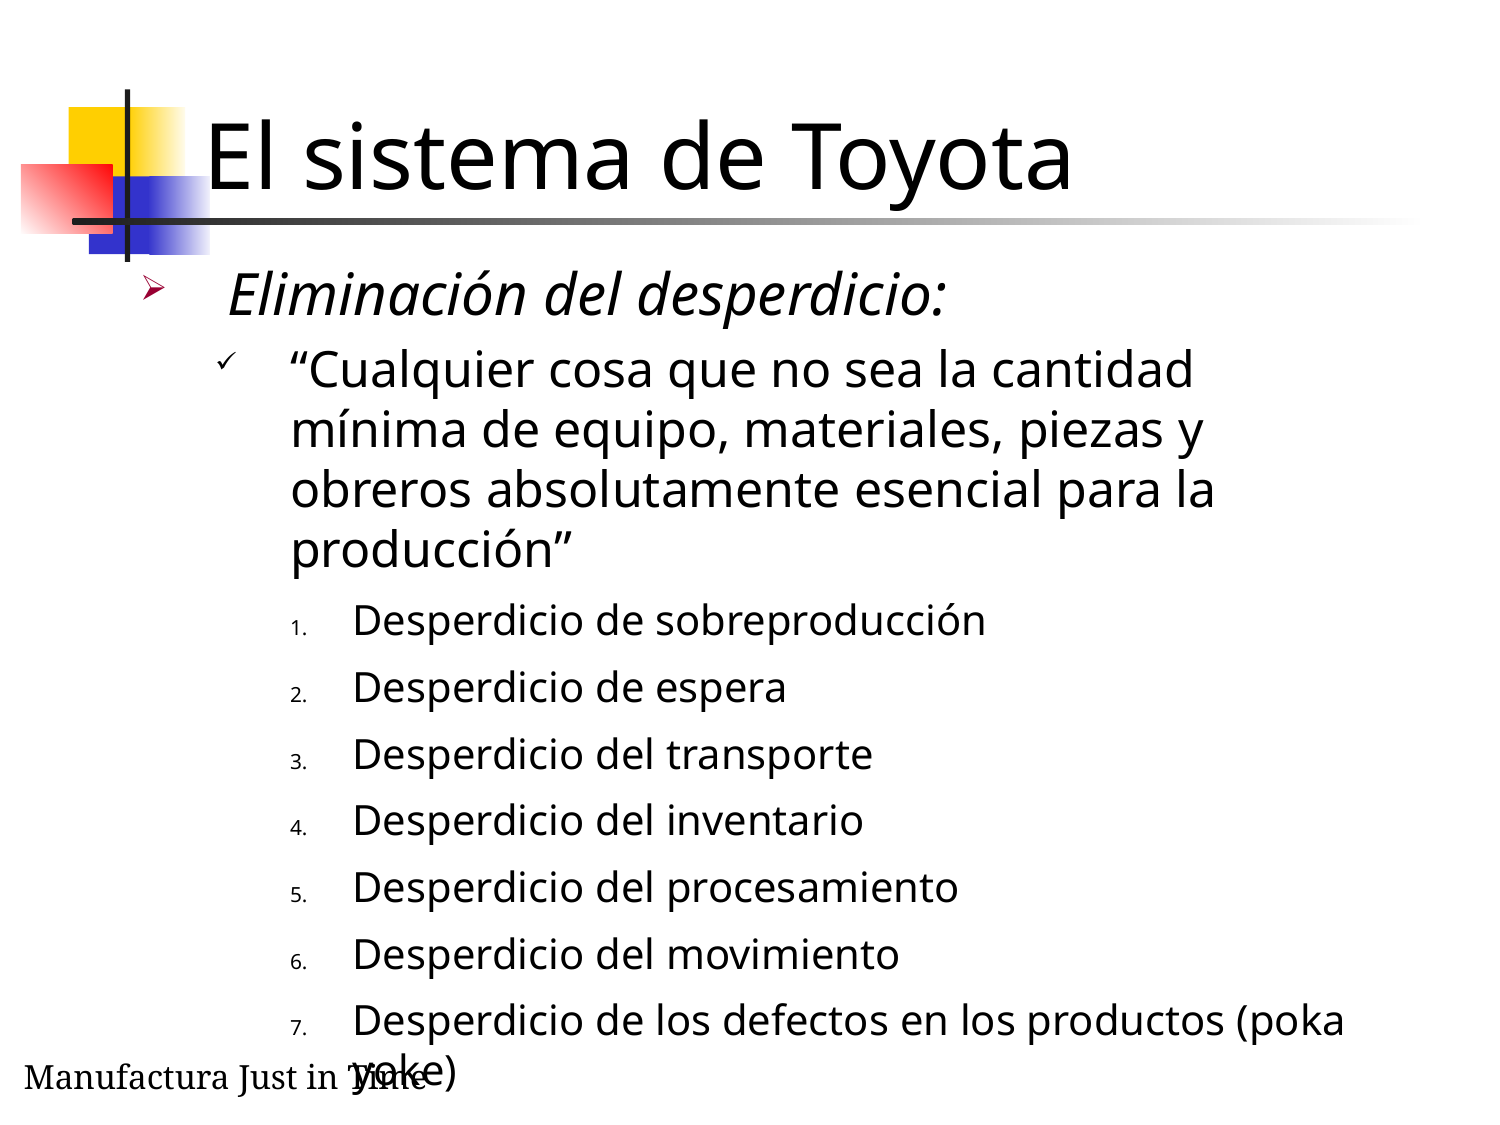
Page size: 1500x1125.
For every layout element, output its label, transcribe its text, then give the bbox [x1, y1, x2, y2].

title El sistema de Toyota [188, 27, 1468, 216]
list Eliminación del desperdicio: “Cualquier cosa que no sea la cantidad mínima de equipo, materiales, piezas y obreros absolutamente esencial para la producción” Desperdicio de sobreproducción Desperdicio de espera Desperdicio del transporte Desperdicio del inventario Desperdicio del procesamiento Desperdicio del movimiento Desperdicio de los defectos en los productos (poka yoke) [124, 249, 1401, 1101]
